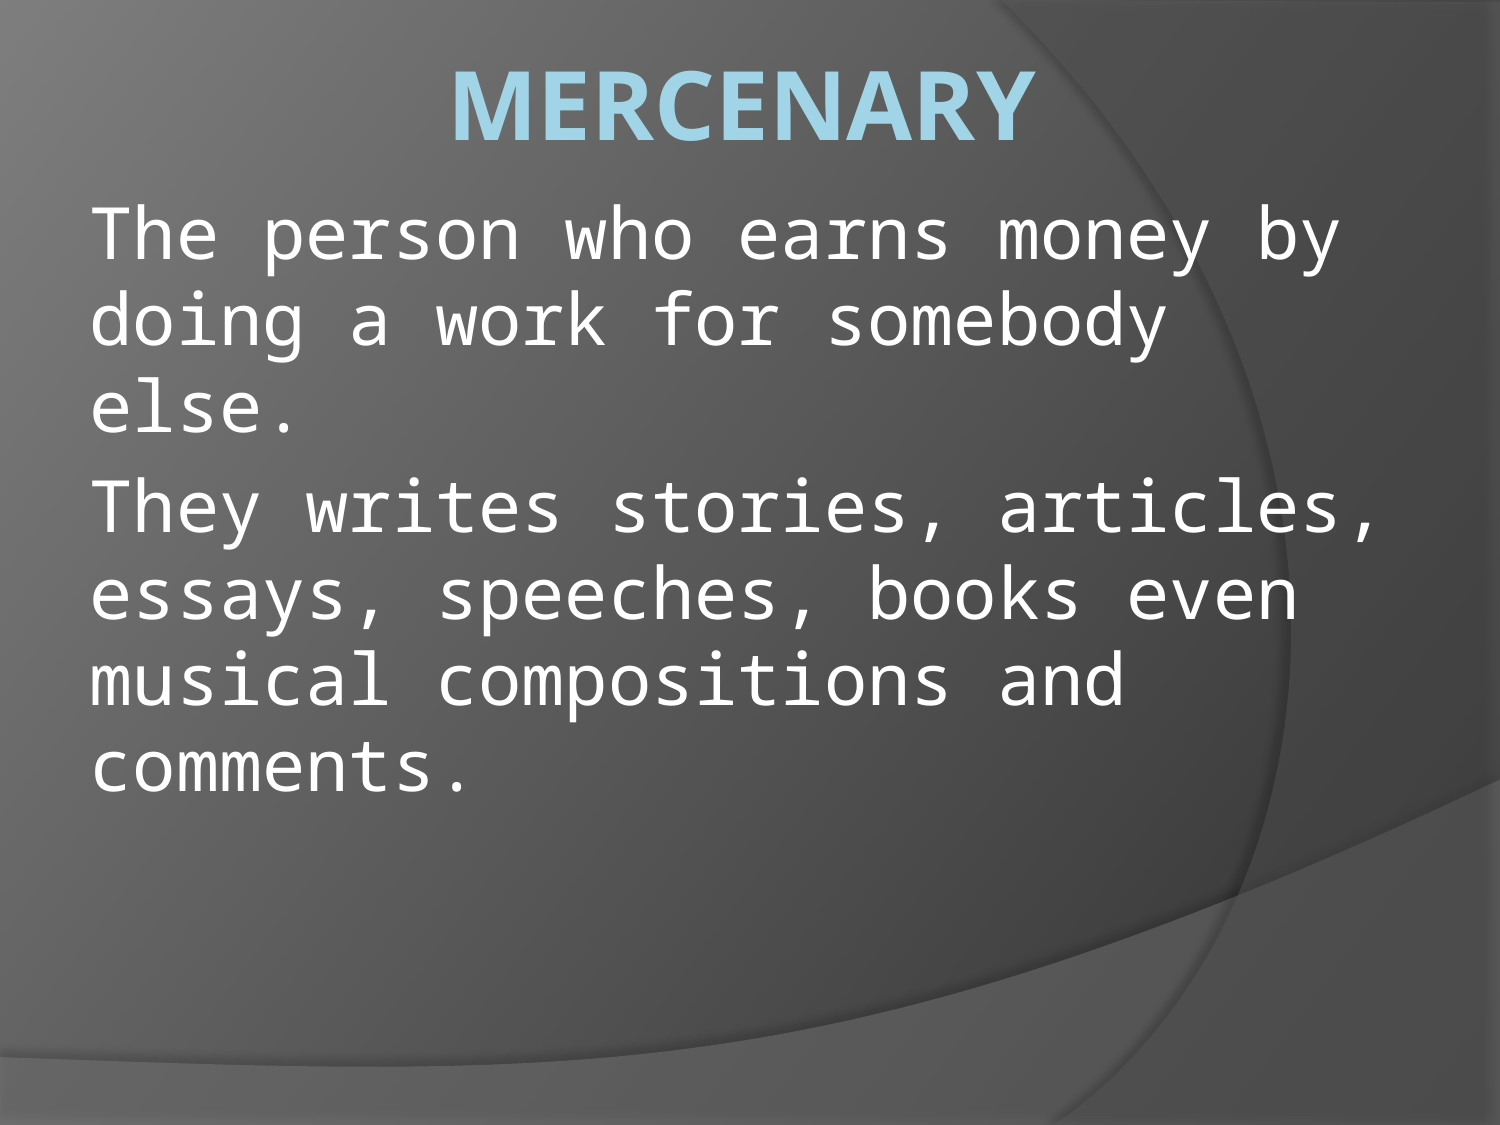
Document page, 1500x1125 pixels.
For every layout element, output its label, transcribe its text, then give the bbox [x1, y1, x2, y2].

subtitle The person who earns money by doing a work for somebody else. They writes stories, articles, essays, speeches, books even musical compositions and comments. [75, 187, 1400, 813]
title Mercenary [275, 37, 1209, 178]
